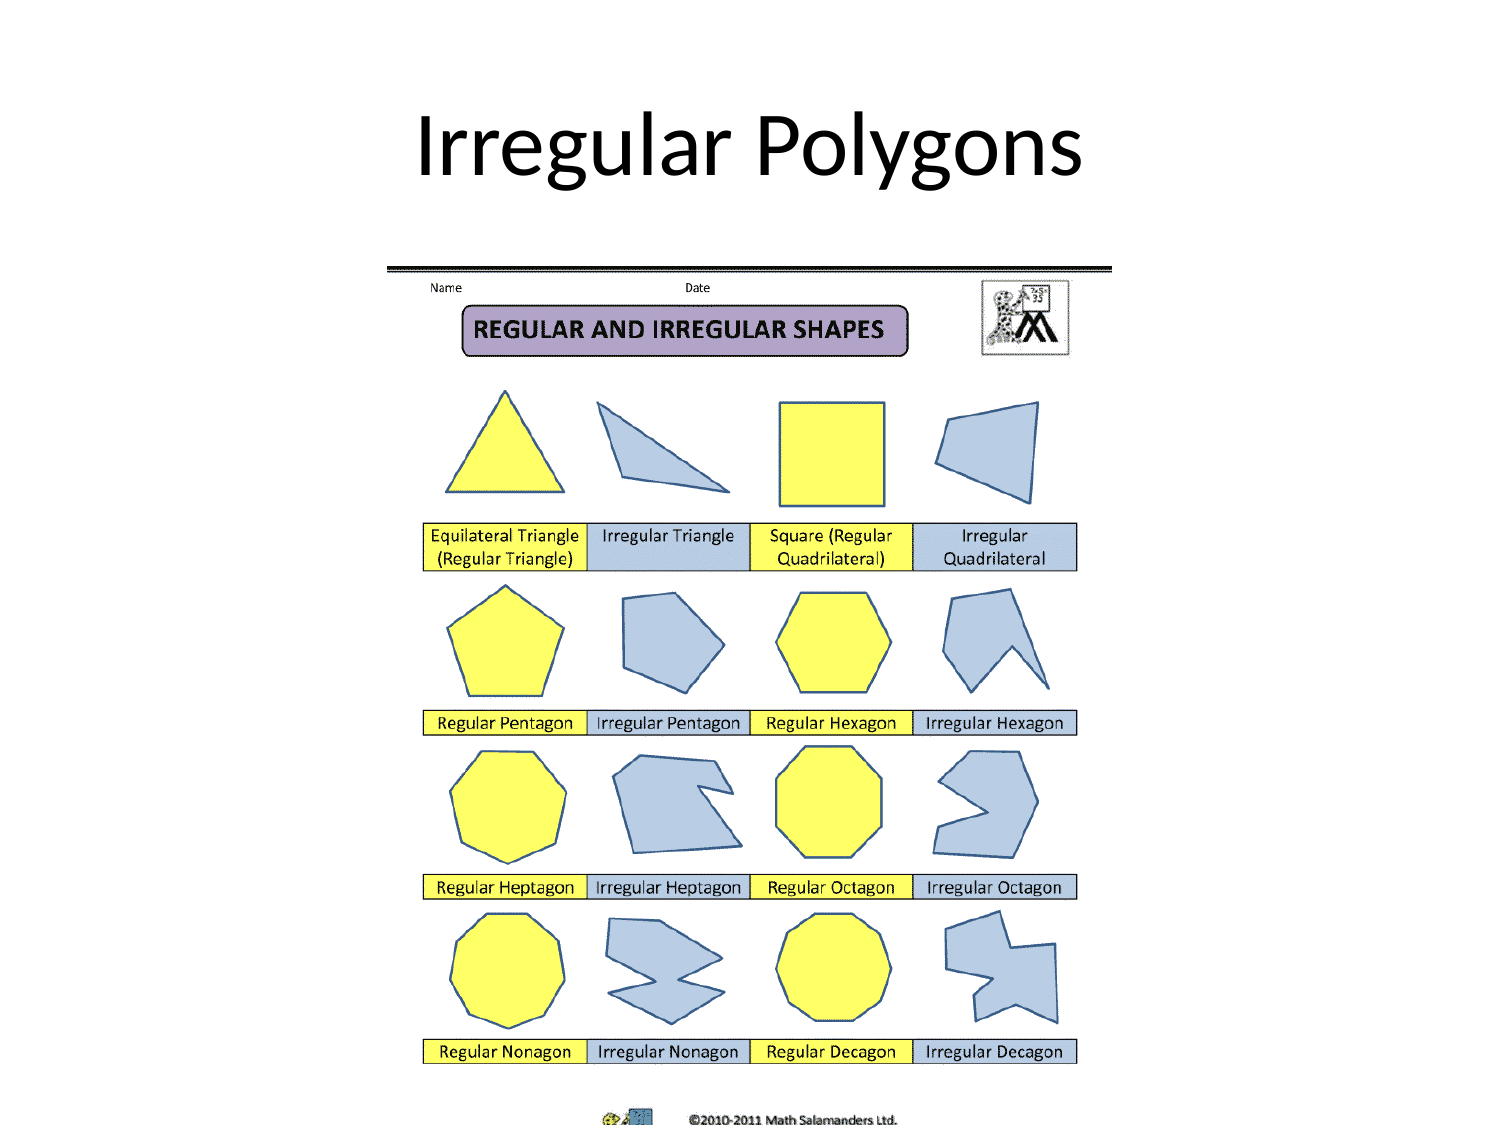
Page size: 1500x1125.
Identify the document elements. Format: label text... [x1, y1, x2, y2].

title Irregular Polygons [75, 45, 1425, 233]
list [387, 237, 1113, 1125]
